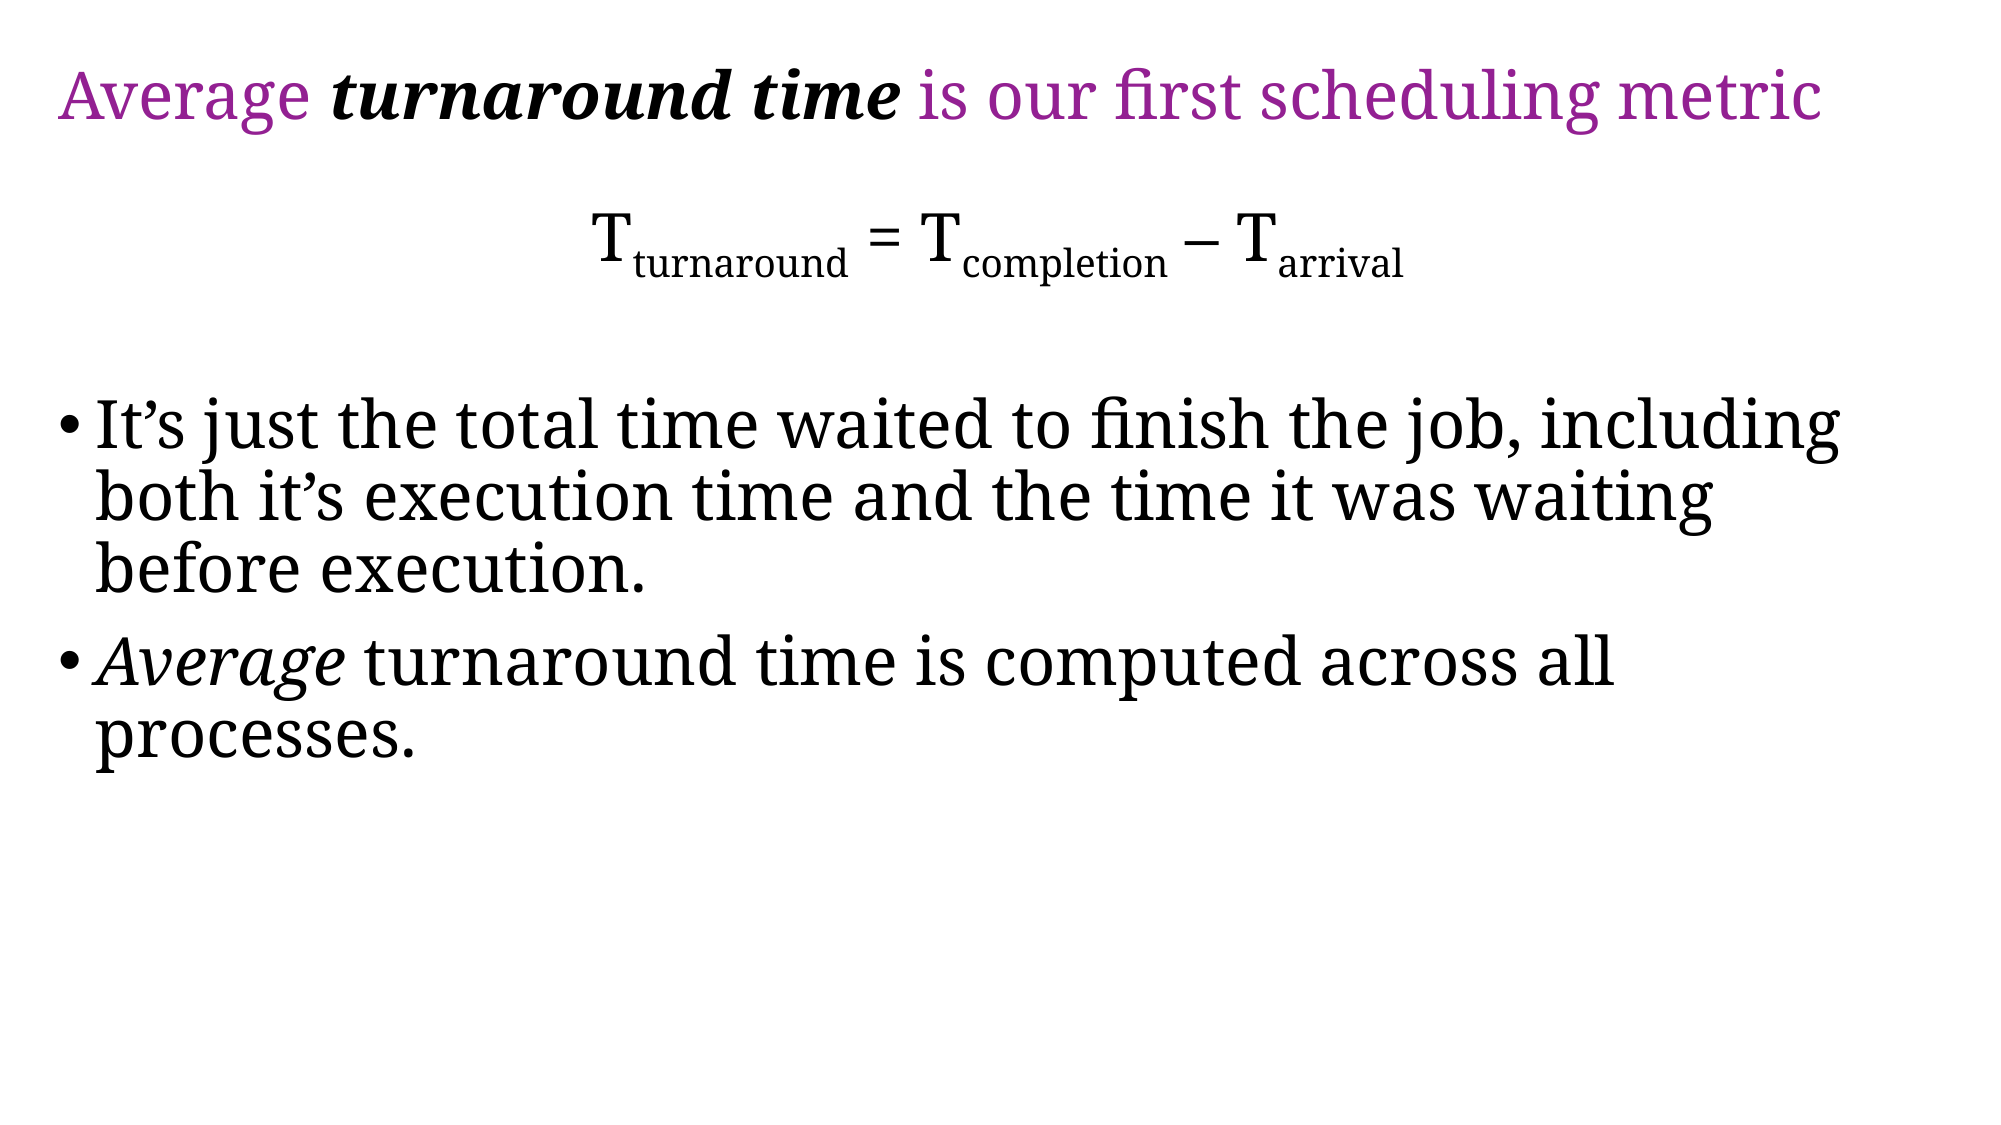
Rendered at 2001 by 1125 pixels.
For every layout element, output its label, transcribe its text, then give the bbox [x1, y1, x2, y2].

list Tturnaround = Tcompletion – Tarrival It’s just the total time waited to finish the job, including both it’s execution time and the time it was waiting before execution. Average turnaround time is computed across all processes. [43, 188, 1953, 1106]
title Average turnaround time is our first scheduling metric [43, 25, 1953, 171]
